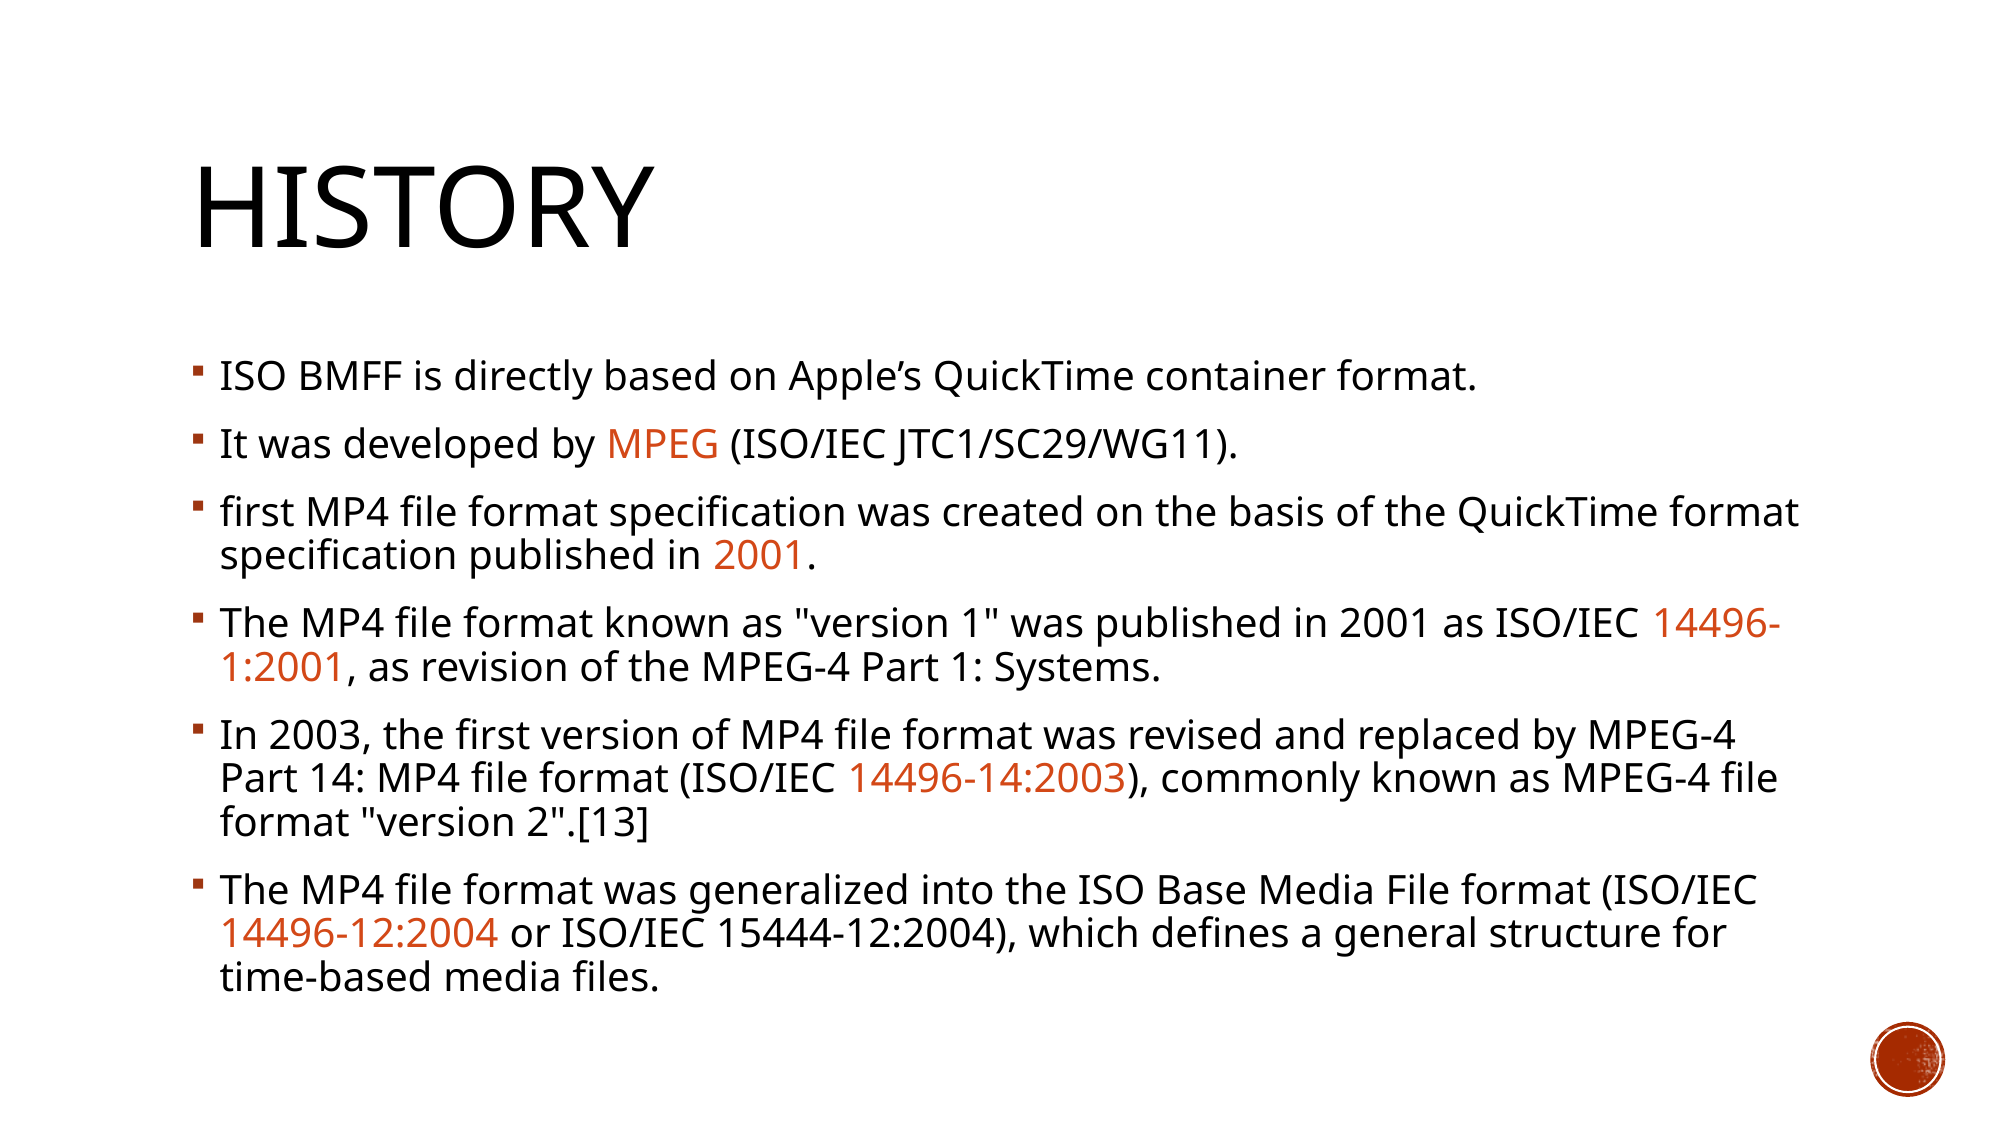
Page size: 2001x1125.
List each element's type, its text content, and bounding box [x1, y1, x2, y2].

list ISO BMFF is directly based on Apple’s QuickTime container format. It was developed by MPEG (ISO/IEC JTC1/SC29/WG11). first MP4 file format specification was created on the basis of the QuickTime format specification published in 2001. The MP4 file format known as "version 1" was published in 2001 as ISO/IEC 14496-1:2001, as revision of the MPEG-4 Part 1: Systems. In 2003, the first version of MP4 file format was revised and replaced by MPEG-4 Part 14: MP4 file format (ISO/IEC 14496-14:2003), commonly known as MPEG-4 file format "version 2".[13] The MP4 file format was generalized into the ISO Base Media File format (ISO/IEC 14496-12:2004 or ISO/IEC 15444-12:2004), which defines a general structure for time-based media files. [175, 348, 1826, 1013]
title History [175, 79, 1826, 344]
